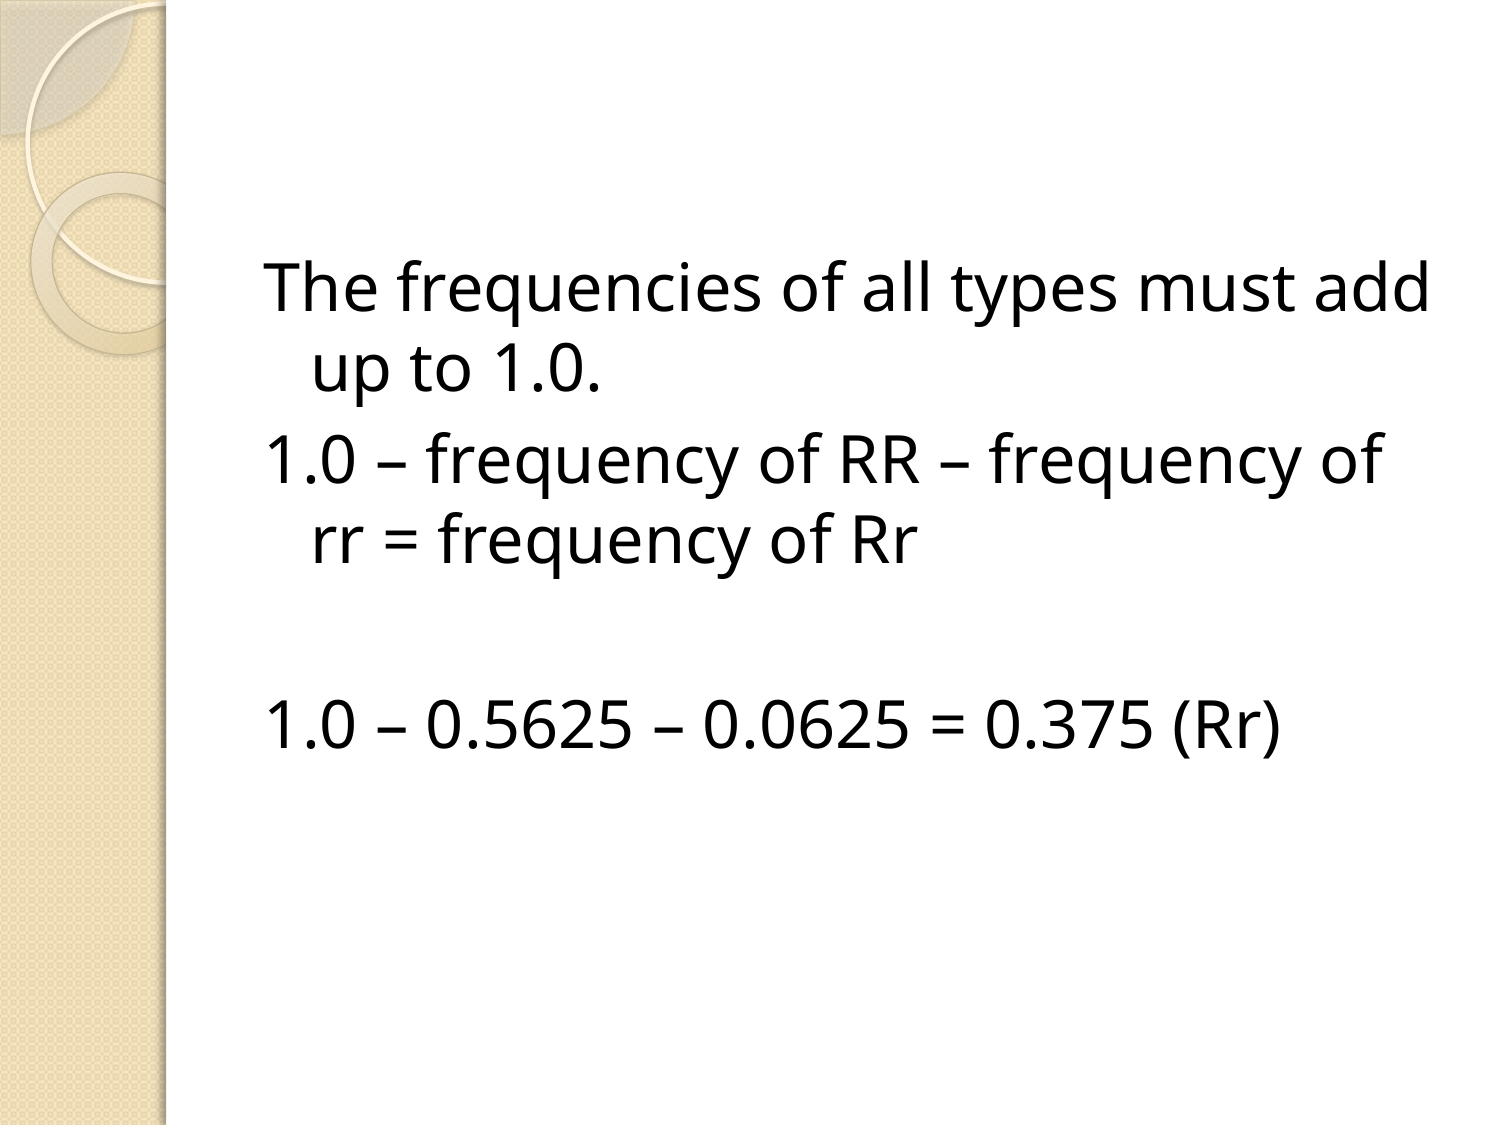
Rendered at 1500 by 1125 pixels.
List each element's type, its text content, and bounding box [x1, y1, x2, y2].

list The frequencies of all types must add up to 1.0. 1.0 – frequency of RR – frequency of rr = frequency of Rr 1.0 – 0.5625 – 0.0625 = 0.375 (Rr) [235, 237, 1466, 1025]
